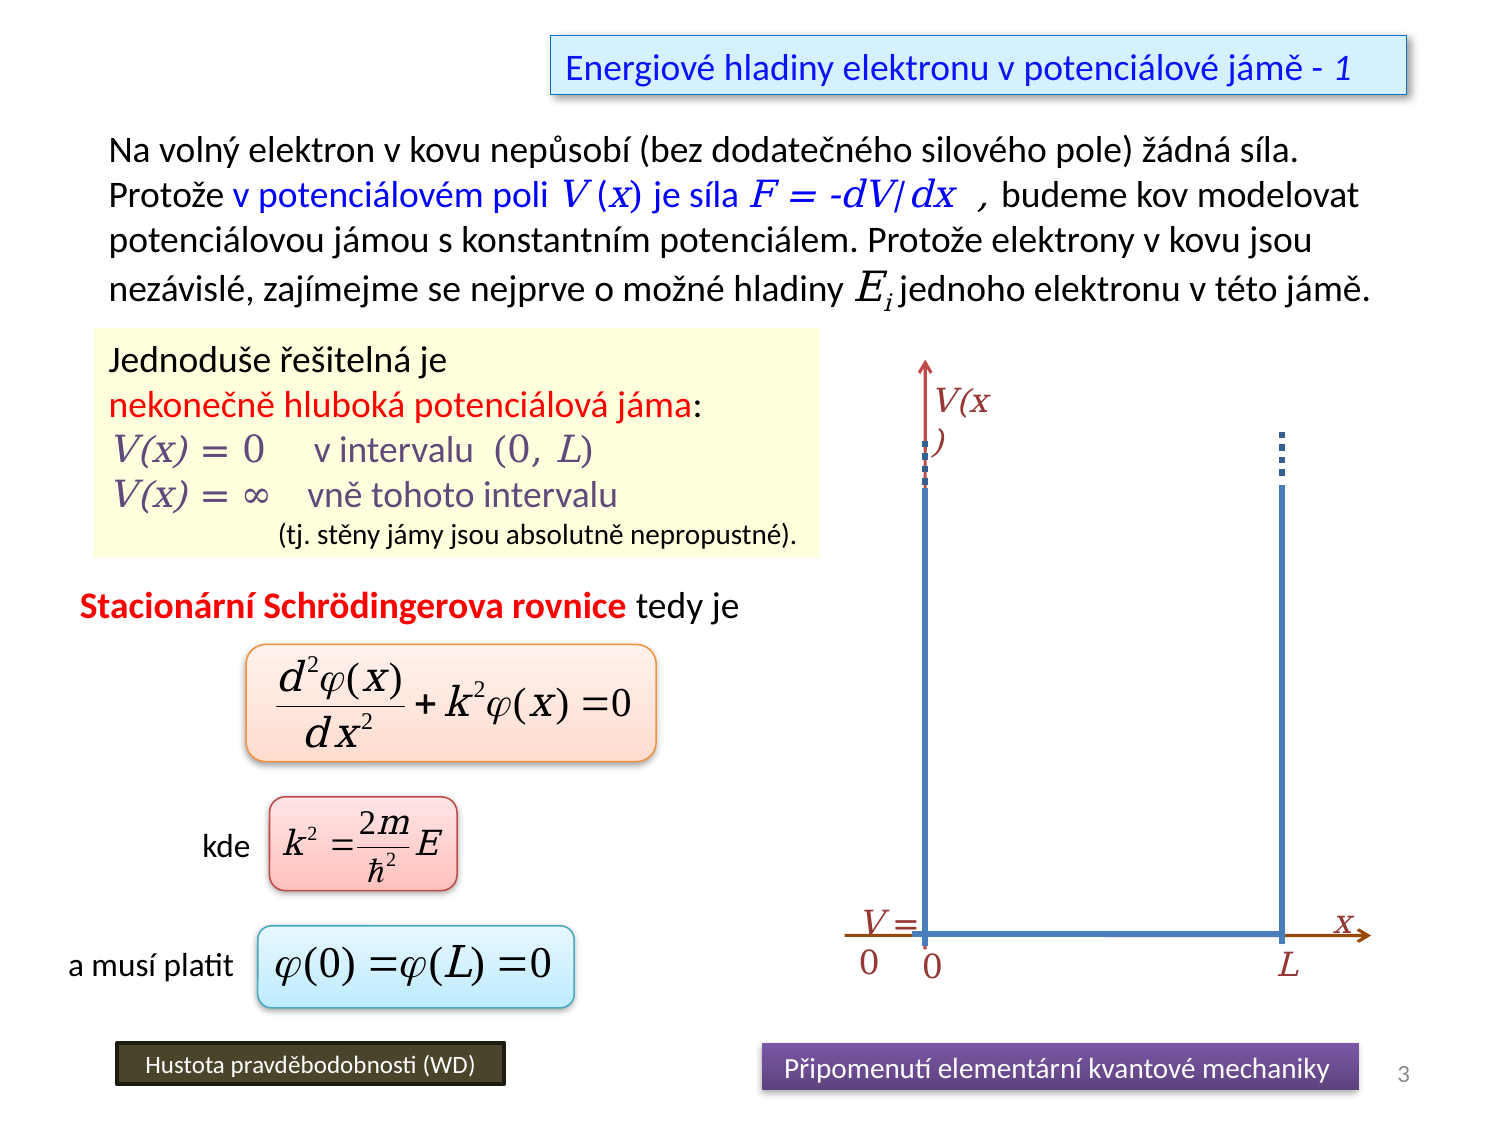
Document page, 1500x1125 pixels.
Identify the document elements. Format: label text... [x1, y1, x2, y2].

text_box Hustota pravděbodobnosti (WD) [115, 1041, 506, 1086]
slide_number 3 [1074, 1042, 1425, 1103]
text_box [843, 359, 1372, 985]
text_box Jednoduše řešitelná je nekonečně hluboká potenciálová jáma: V(x) = 0 v intervalu (0, L) V(x) = ∞ vně tohoto intervalu (tj. stěny jámy jsou absolutně nepropustné). [93, 328, 821, 558]
text_box Energiové hladiny elektronu v potenciálové jámě - 1 [550, 35, 1407, 95]
text_box Připomenutí elementární kvantové mechaniky [761, 1042, 1360, 1090]
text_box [53, 573, 816, 1008]
text_box Na volný elektron v kovu nepůsobí (bez dodatečného silového pole) žádná síla. Protože v potenciálovém poli V (x) je síla F = -dV/dx , budeme kov modelovat potenciálovou jámou s konstantním potenciálem. Protože elektrony v kovu jsou nezávislé, zajímejme se nejprve o možné hladiny Ei jednoho elektronu v této jámě. [93, 117, 1407, 324]
